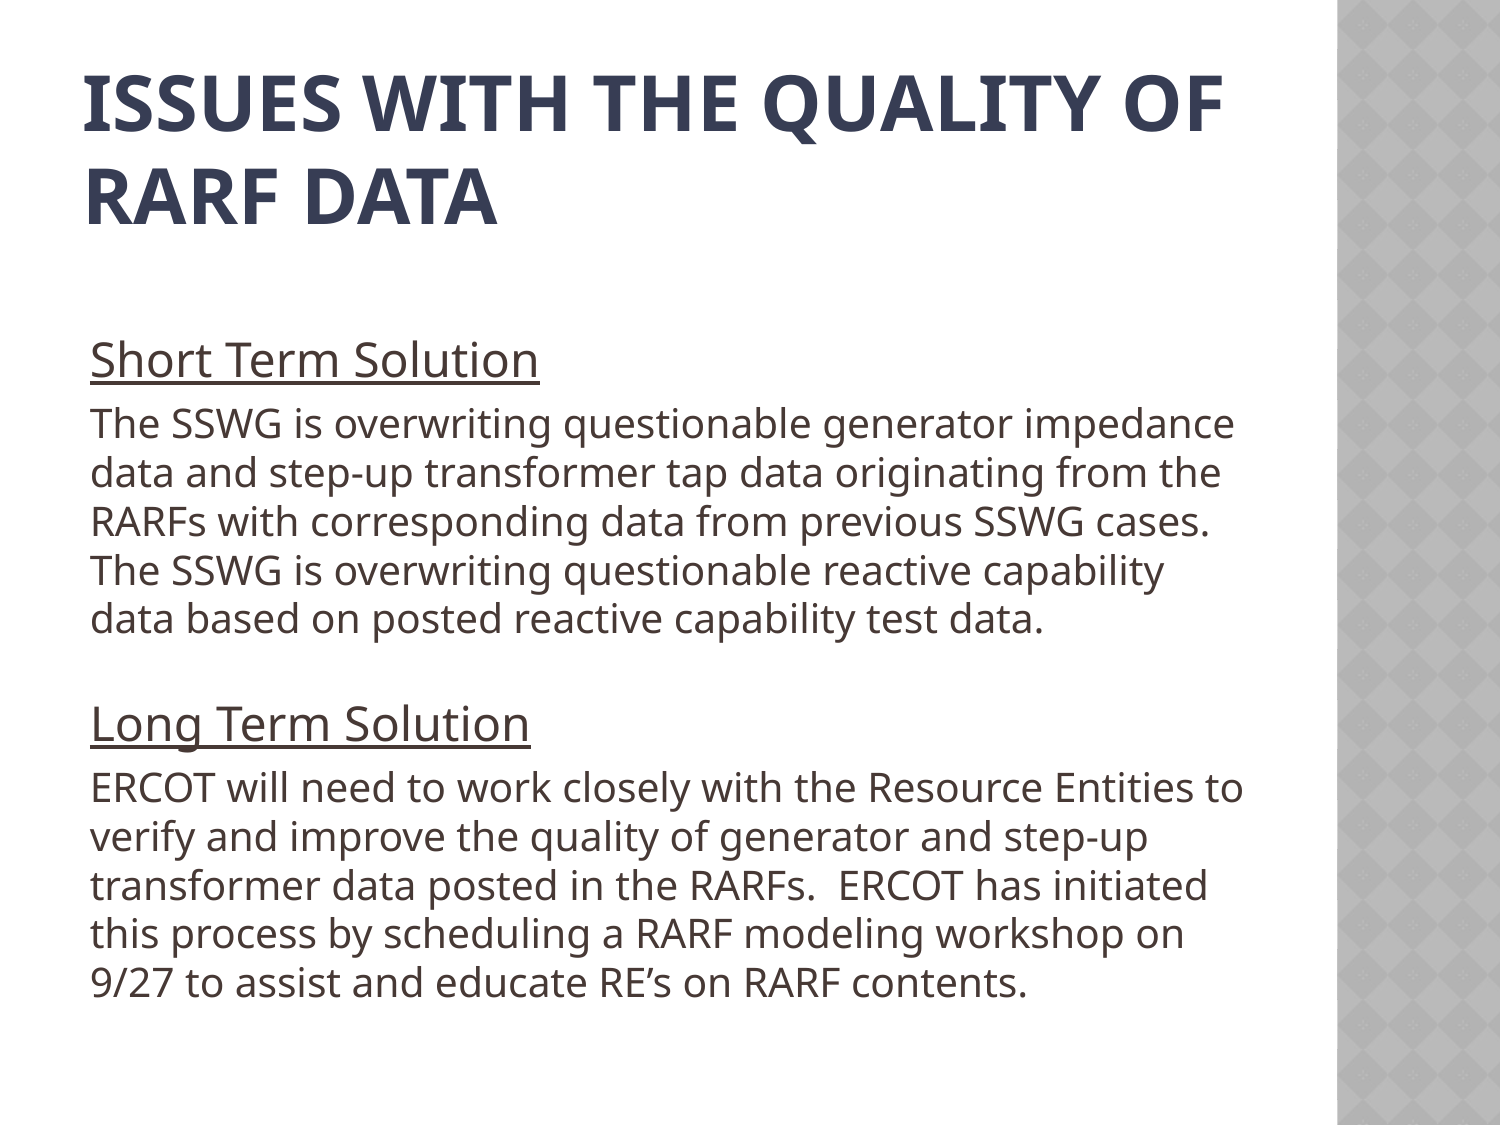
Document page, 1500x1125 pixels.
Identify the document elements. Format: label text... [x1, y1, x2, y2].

title Issues With the Quality of rarf data [75, 52, 1263, 240]
list Short Term Solution The SSWG is overwriting questionable generator impedance data and step-up transformer tap data originating from the RARFs with corresponding data from previous SSWG cases. The SSWG is overwriting questionable reactive capability data based on posted reactive capability test data. Long Term Solution ERCOT will need to work closely with the Resource Entities to verify and improve the quality of generator and step-up transformer data posted in the RARFs. ERCOT has initiated this process by scheduling a RARF modeling workshop on 9/27 to assist and educate RE’s on RARF contents. [75, 264, 1263, 1059]
